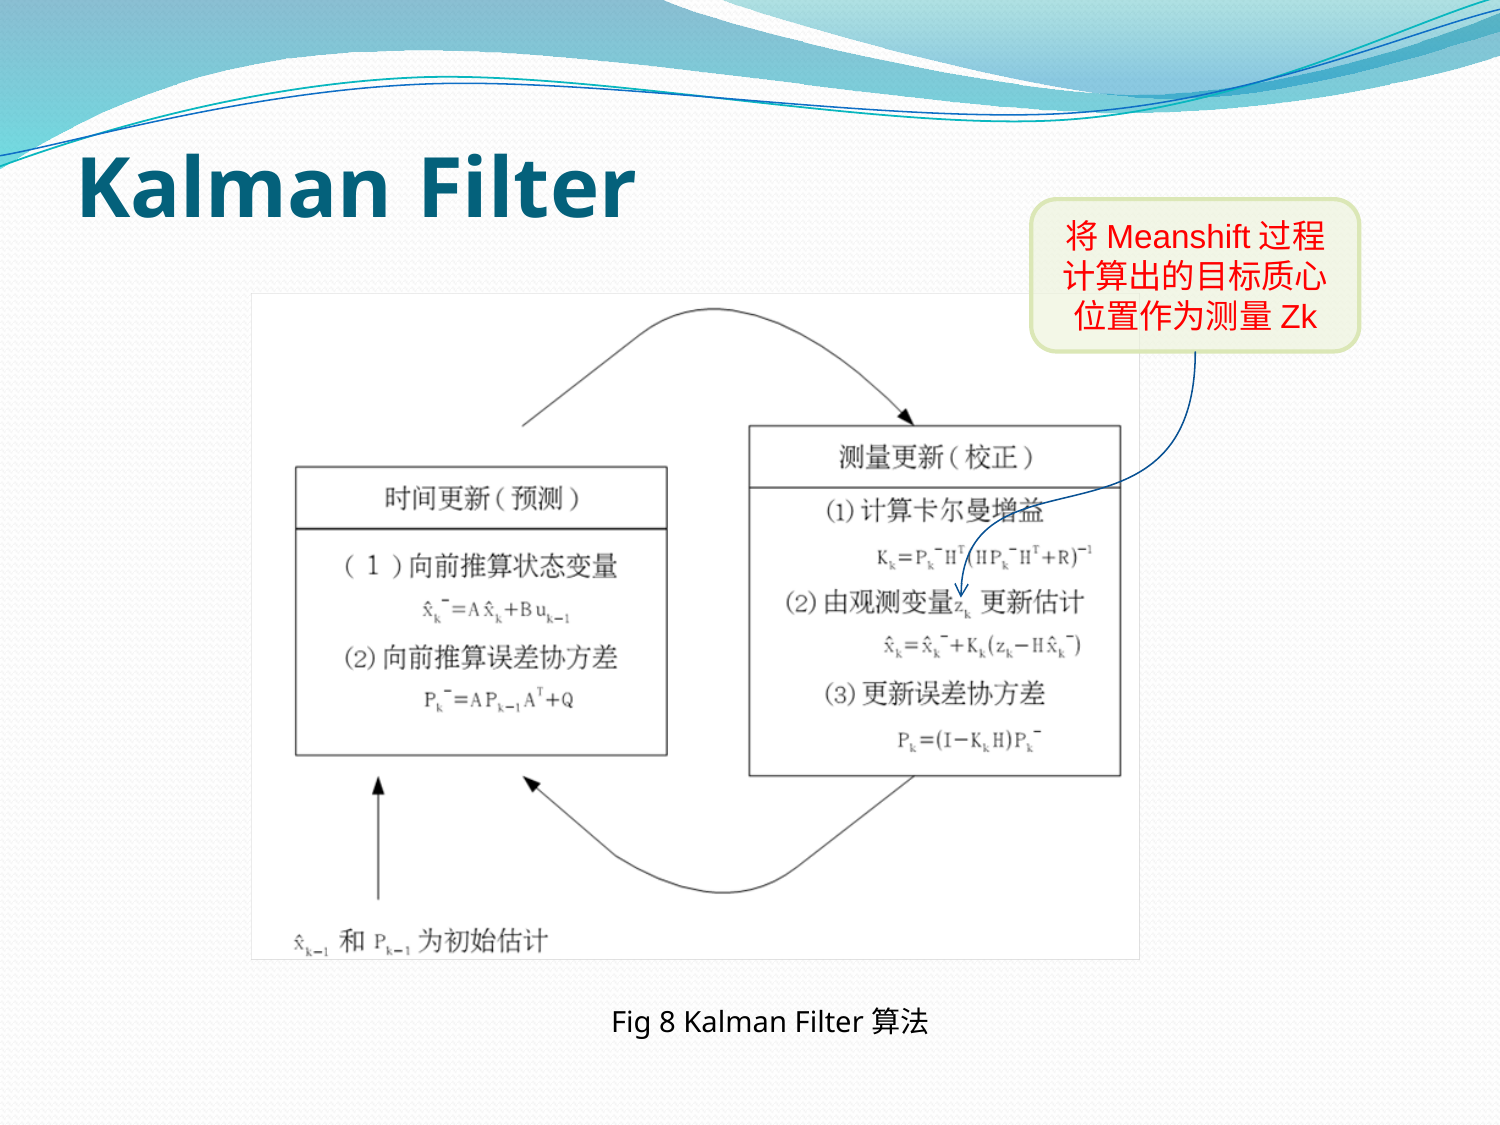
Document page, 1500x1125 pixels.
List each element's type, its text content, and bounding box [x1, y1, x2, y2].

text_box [954, 357, 1202, 592]
title Kalman Filter [75, 115, 1425, 235]
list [249, 292, 1141, 962]
text_box 将Meanshift过程计算出的目标质心位置作为测量Zk [1029, 197, 1362, 354]
text_box Fig 8 Kalman Filter算法 [596, 996, 945, 1046]
